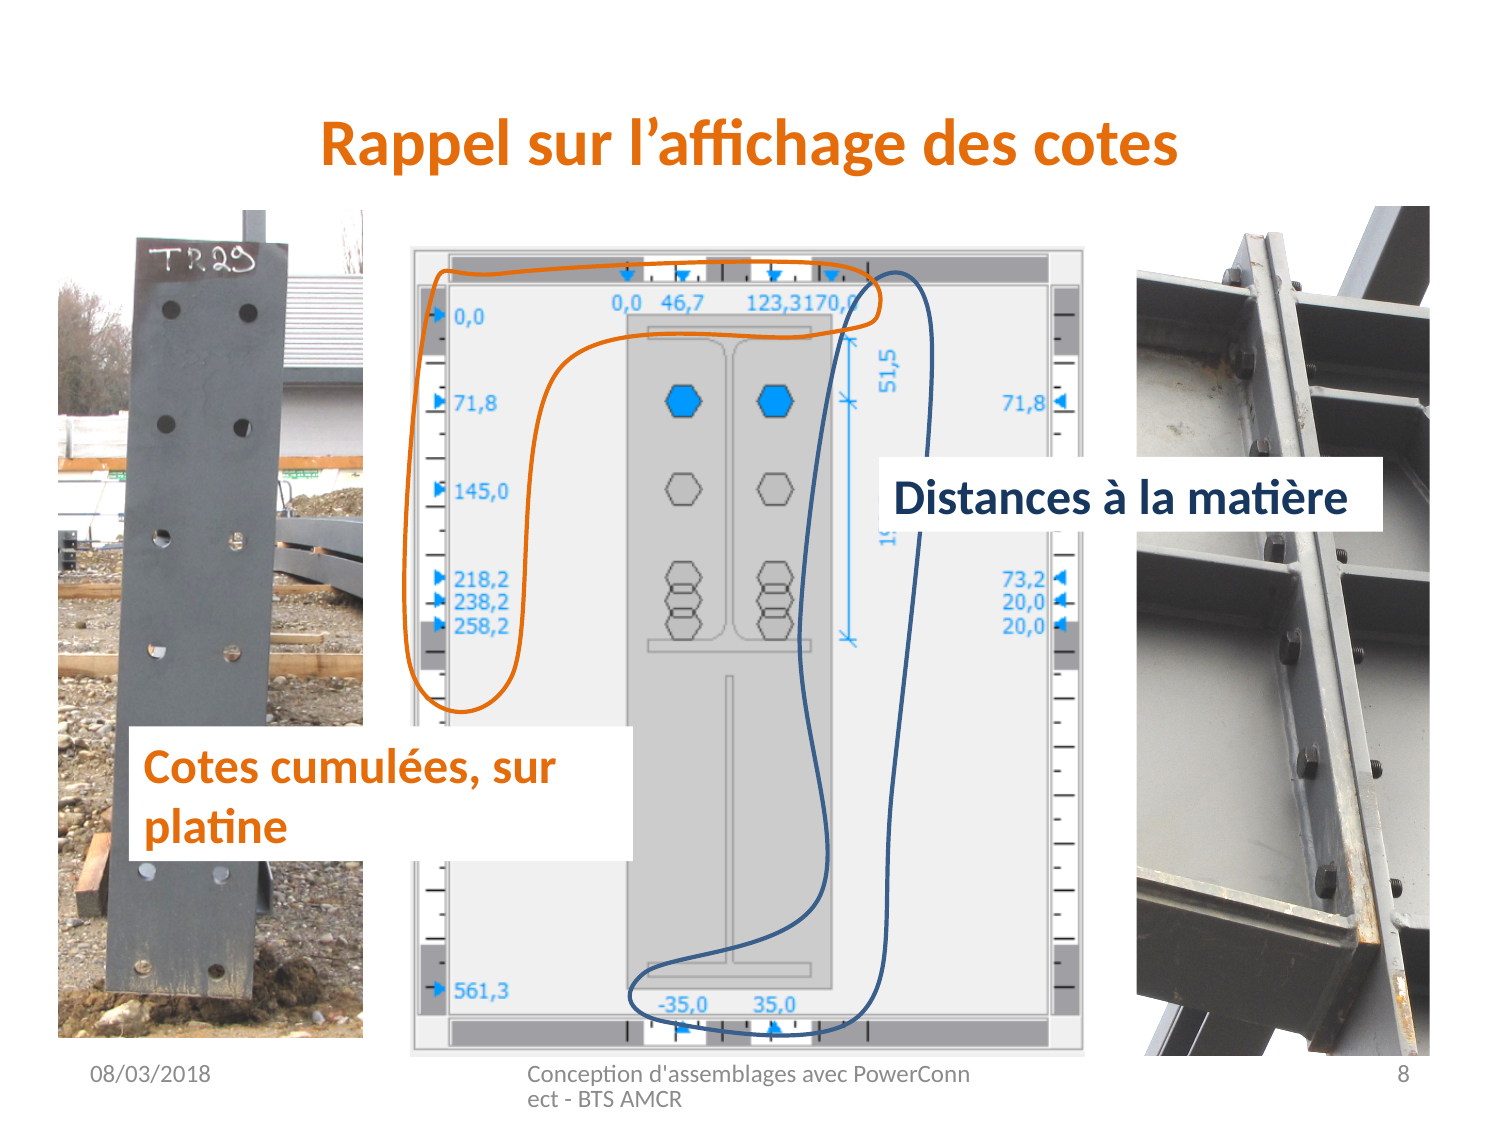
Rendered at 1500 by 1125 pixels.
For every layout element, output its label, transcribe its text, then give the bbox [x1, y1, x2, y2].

slide_number 8 [1074, 1042, 1425, 1103]
picture [409, 245, 1085, 1057]
picture [1136, 206, 1430, 1056]
text_box Cotes cumulées, sur platine [367, 726, 404, 862]
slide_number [75, 1042, 425, 1103]
footer Conception d'assemblages avec PowerConnect - BTS AMCR [512, 1065, 988, 1103]
picture [58, 210, 363, 1038]
title Rappel sur l’affichage des cotes [75, 45, 1425, 233]
text_box Distances à la matière [1089, 456, 1131, 532]
